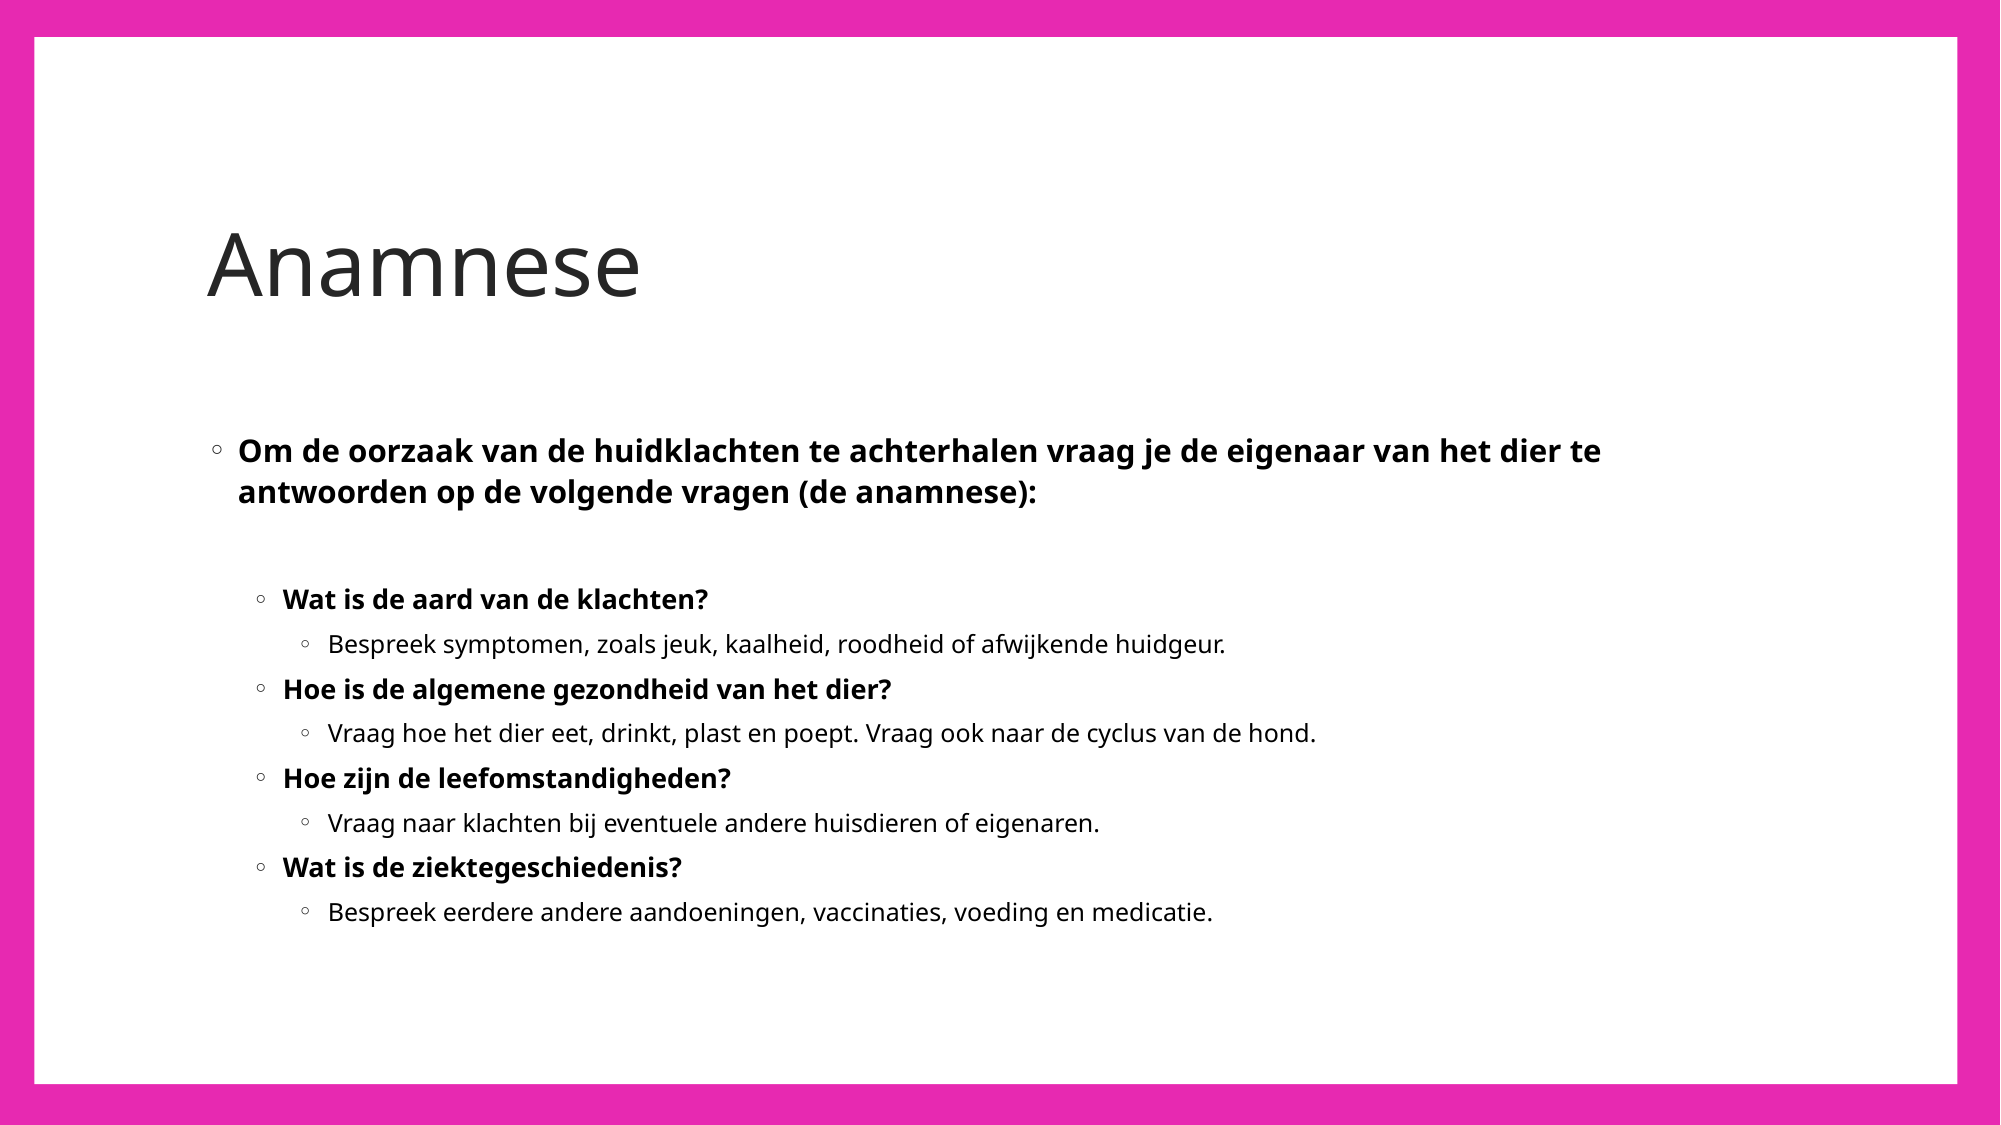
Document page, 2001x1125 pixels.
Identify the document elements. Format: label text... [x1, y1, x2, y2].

list Om de oorzaak van de huidklachten te achterhalen vraag je de eigenaar van het dier te antwoorden op de volgende vragen (de anamnese): Wat is de aard van de klachten? Bespreek symptomen, zoals jeuk, kaalheid, roodheid of afwijkende huidgeur. Hoe is de algemene gezondheid van het dier? Vraag hoe het dier eet, drinkt, plast en poept. Vraag ook naar de cyclus van de hond. Hoe zijn de leefomstandigheden? Vraag naar klachten bij eventuele andere huisdieren of eigenaren. Wat is de ziektegeschiedenis? Bespreek eerdere andere aandoeningen, vaccinaties, voeding en medicatie. [192, 419, 1800, 979]
text_box [0, 0, 2000, 1125]
title Anamnese [192, 142, 1800, 394]
text_box [34, 37, 1958, 1085]
